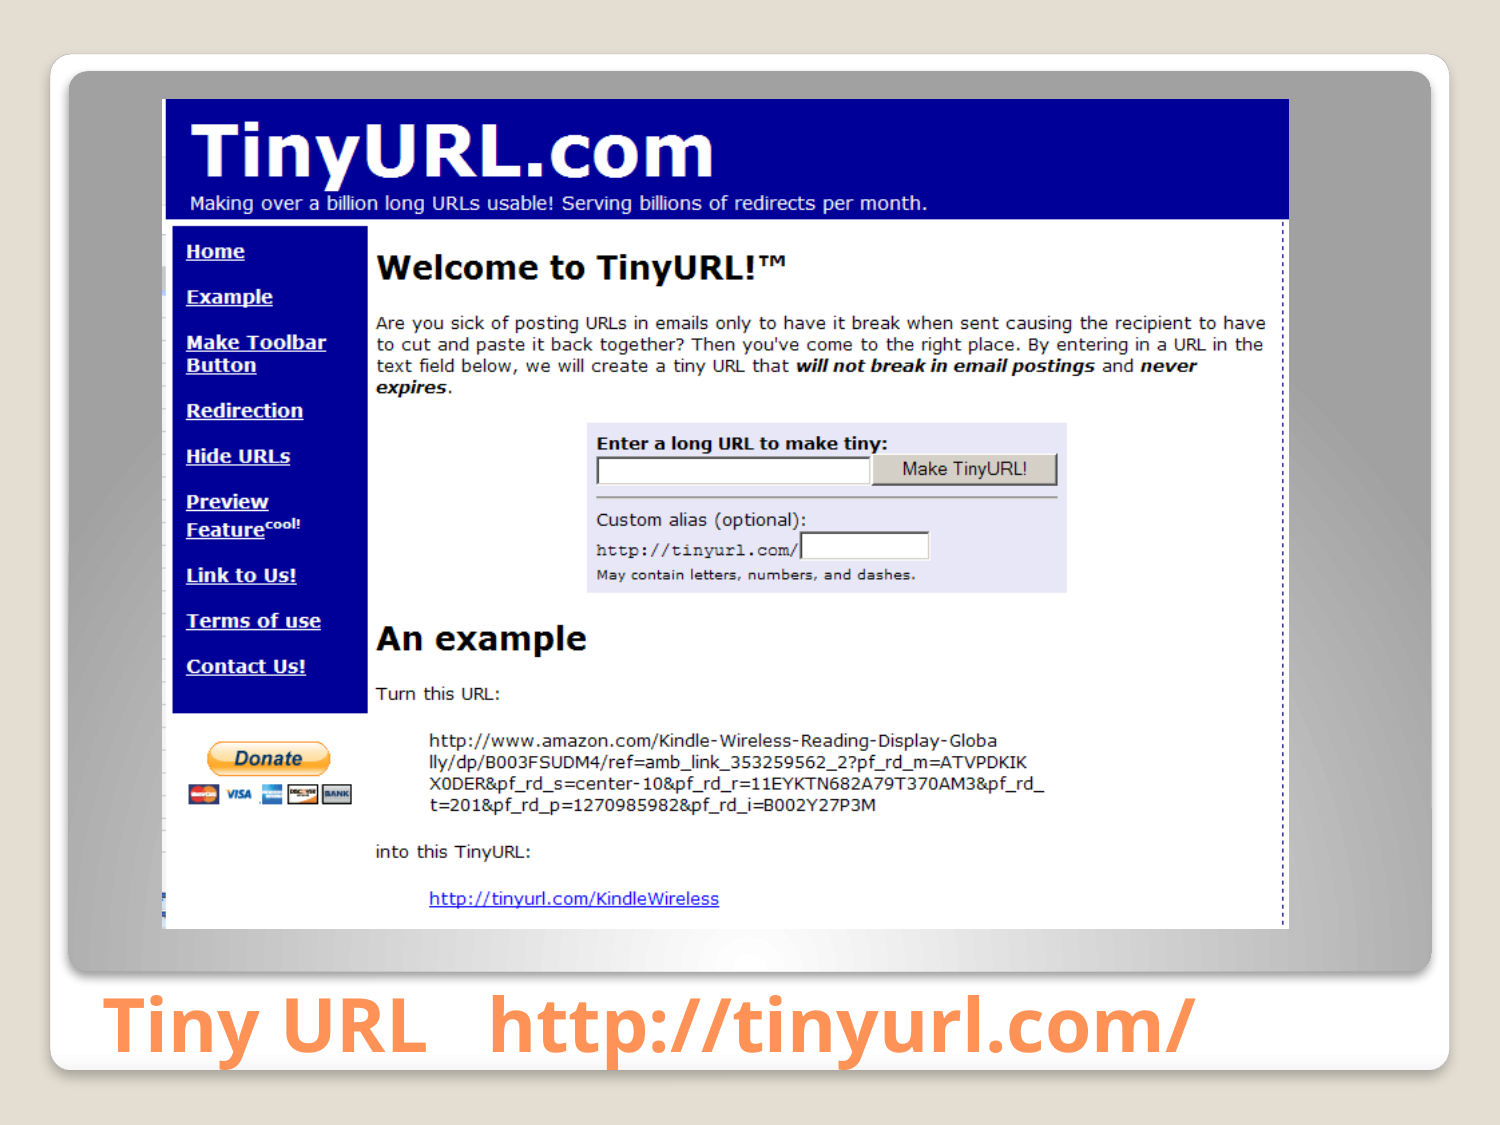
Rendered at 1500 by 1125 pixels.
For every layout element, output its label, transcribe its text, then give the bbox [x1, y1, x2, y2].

title Tiny URL http://tinyurl.com/ [87, 937, 1425, 1075]
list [162, 99, 1289, 929]
